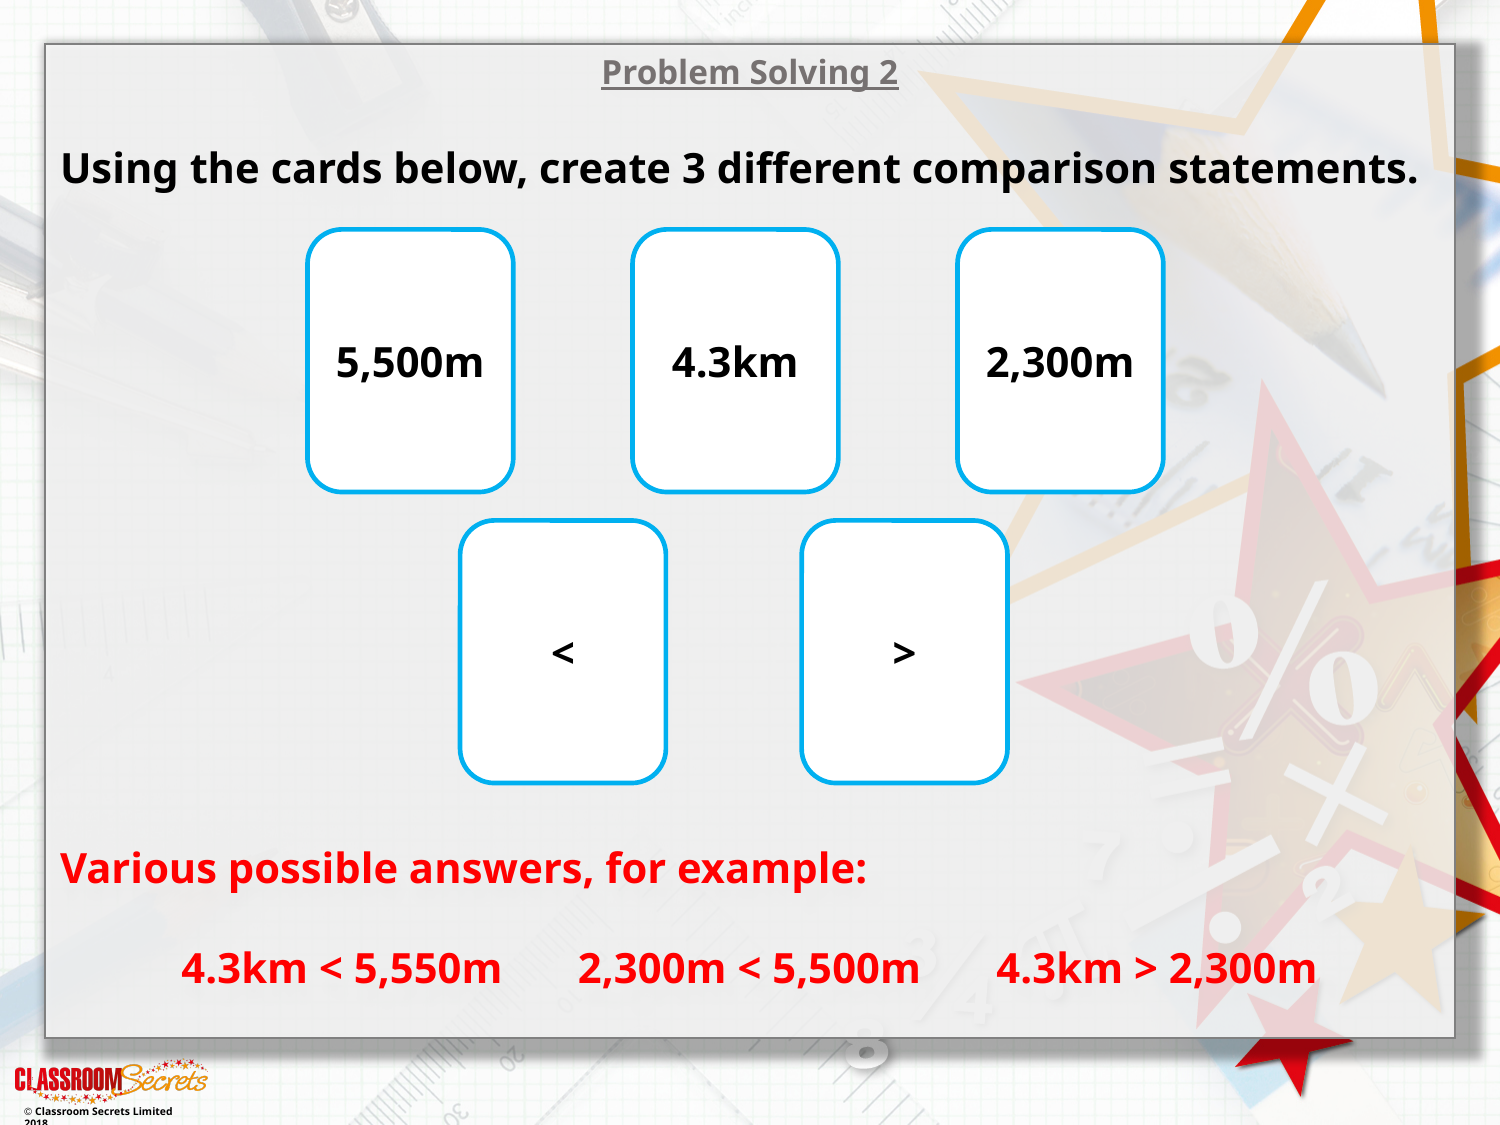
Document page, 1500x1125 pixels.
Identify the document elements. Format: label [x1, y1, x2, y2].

picture [0, 0, 1500, 1125]
text_box [9, 1058, 213, 1125]
